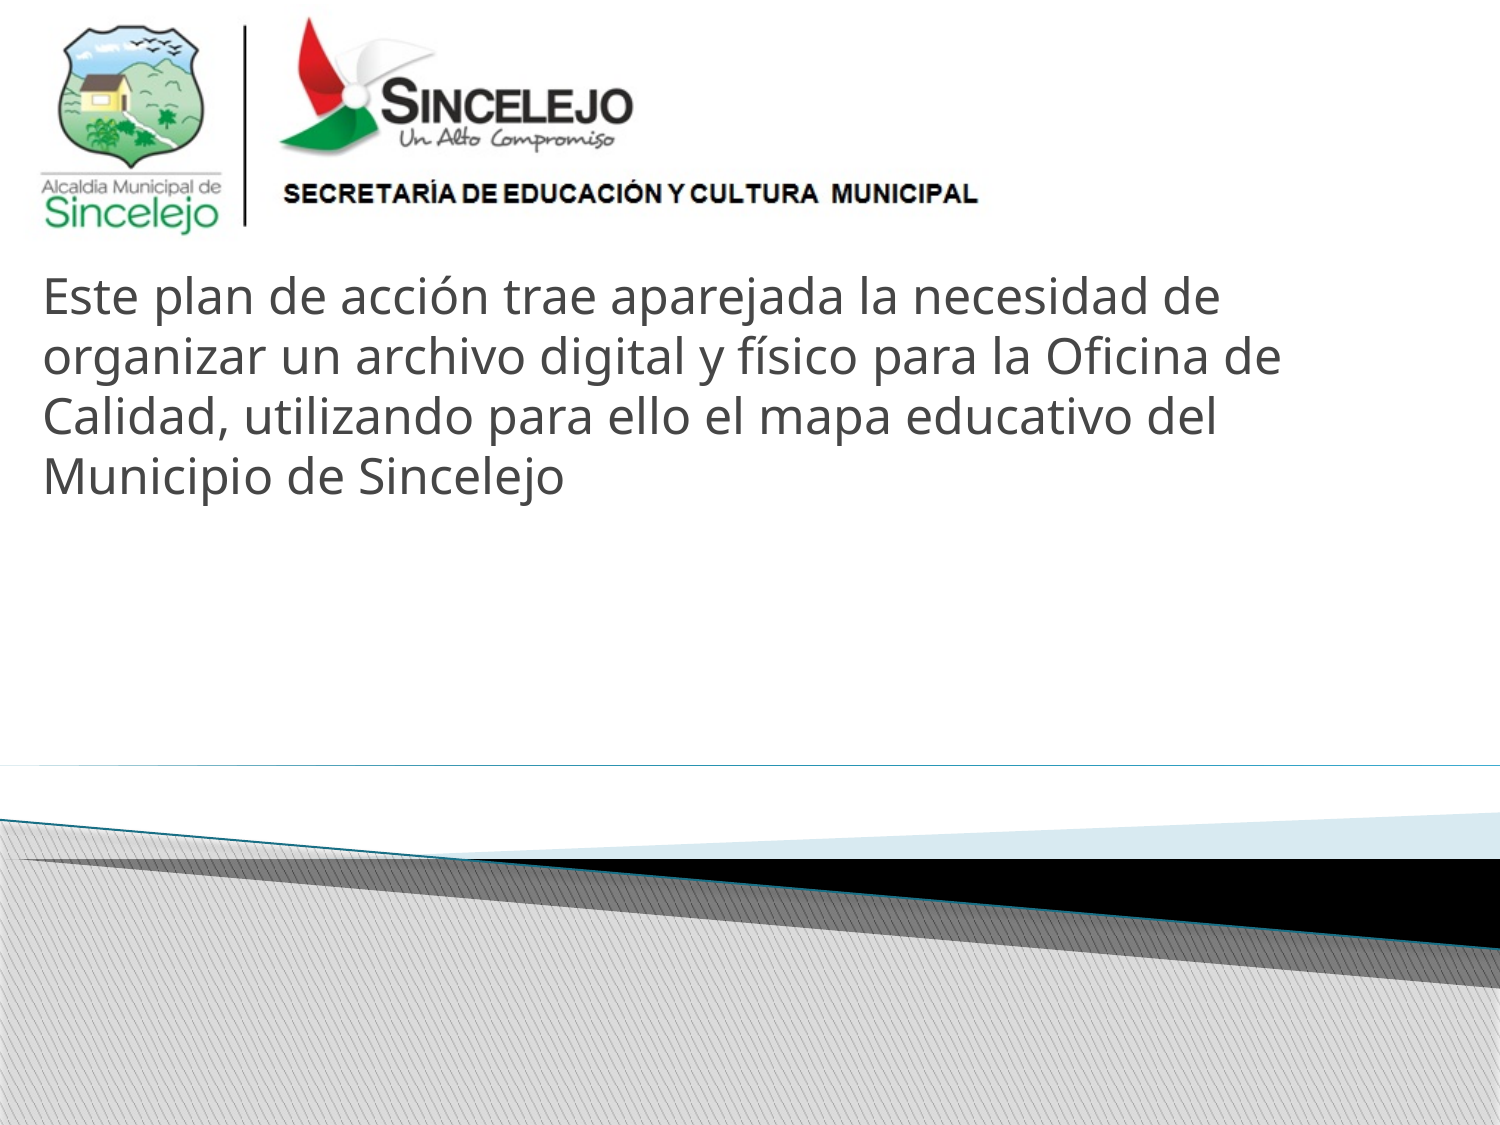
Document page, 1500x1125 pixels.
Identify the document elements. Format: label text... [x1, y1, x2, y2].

subtitle Este plan de acción trae aparejada la necesidad de organizar un archivo digital y físico para la Oficina de Calidad, utilizando para ello el mapa educativo del Municipio de Sincelejo [34, 257, 1471, 610]
picture [5, 859, 1500, 989]
picture [1, 4, 1031, 253]
